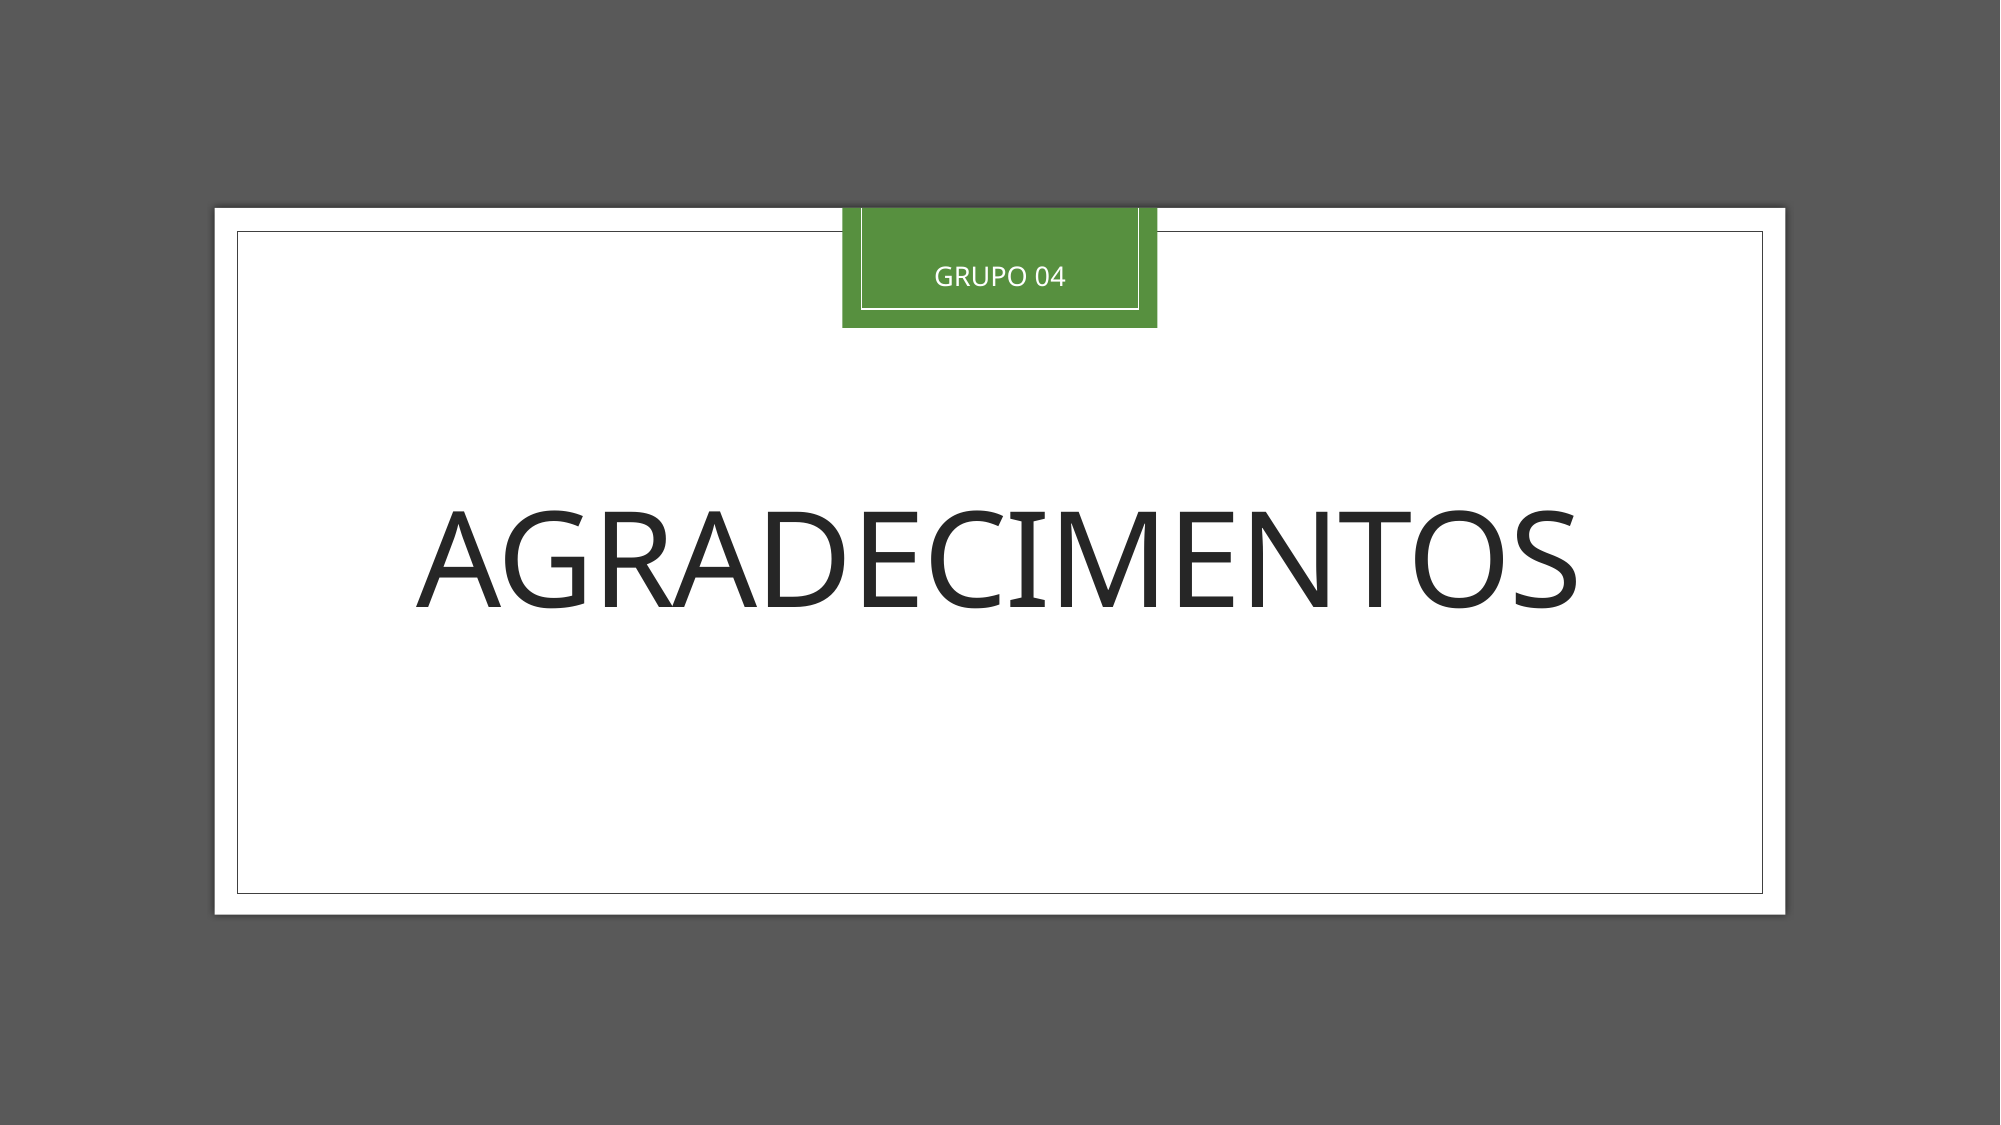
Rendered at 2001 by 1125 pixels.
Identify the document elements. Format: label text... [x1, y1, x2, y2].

title AGRADECIMENTOS [267, 368, 1733, 769]
slide_number GRUPO 04 [872, 220, 1128, 300]
